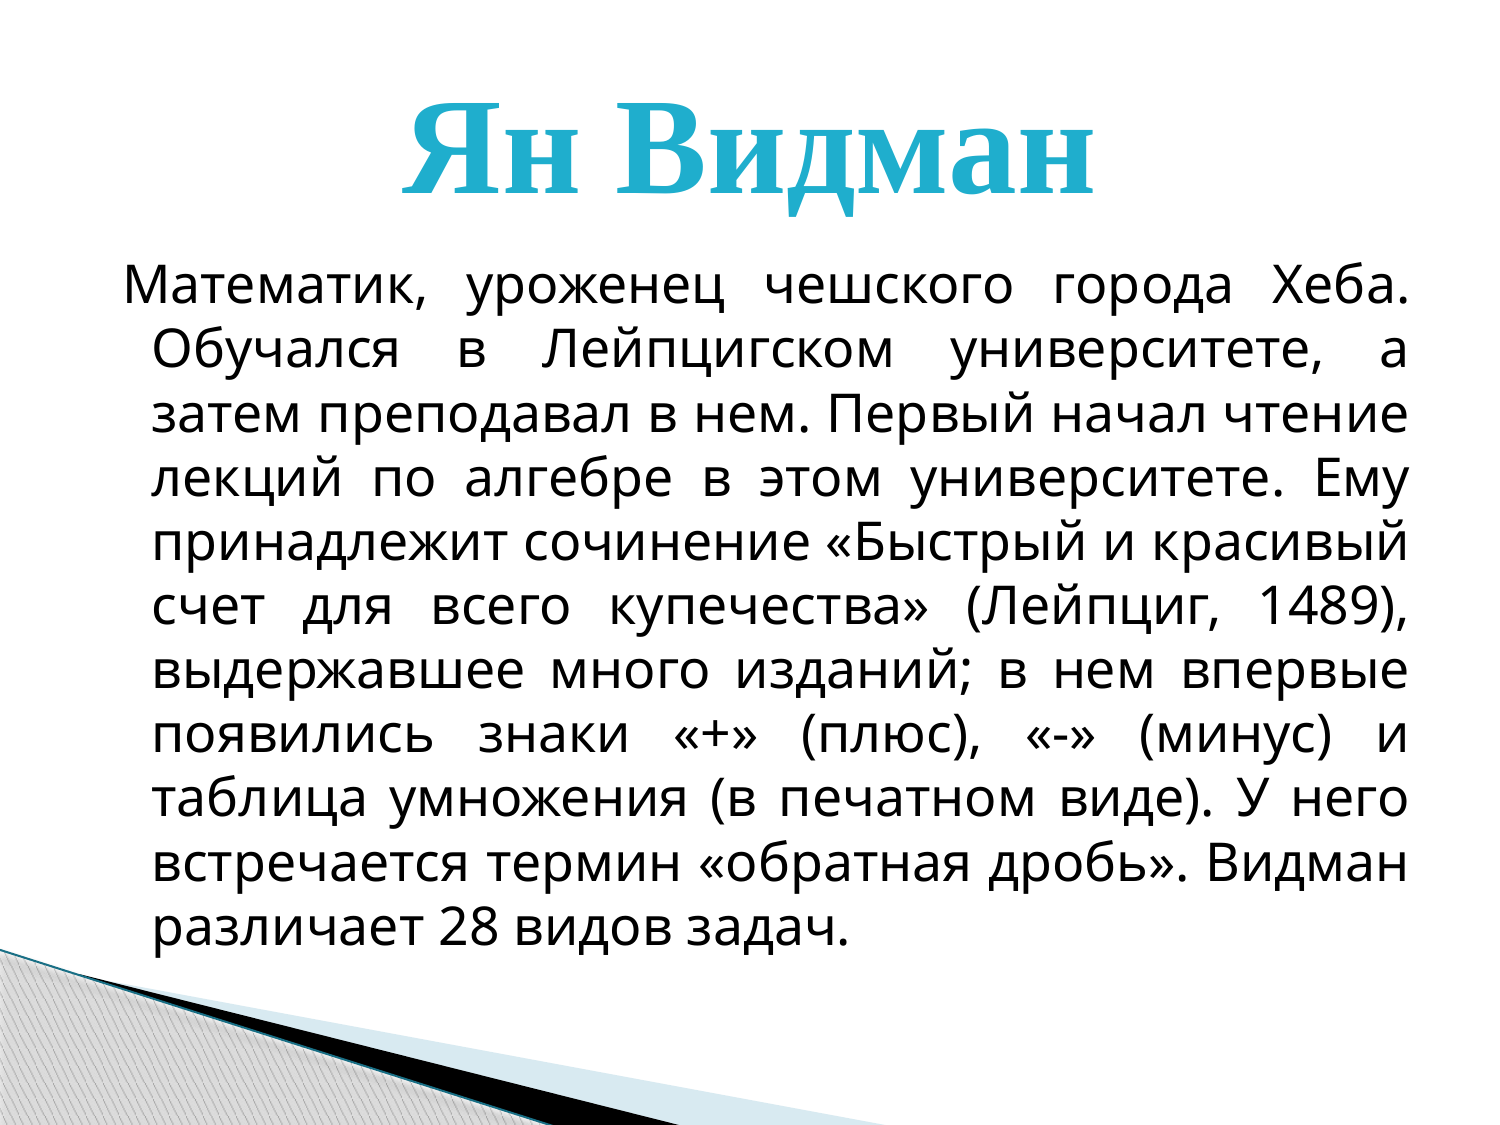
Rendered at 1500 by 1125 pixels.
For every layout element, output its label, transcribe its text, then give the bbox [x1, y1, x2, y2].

list Математик, уроженец чешского города Хеба. Обучался в Лейпцигском университете, а затем преподавал в нем. Первый начал чтение лекций по алгебре в этом университете. Ему принадлежит сочинение «Быстрый и красивый счет для всего купечества» (Лейпциг, 1489), выдержавшее много изданий; в нем впервые появились знаки «+» (плюс), «-» (минус) и таблица умножения (в печатном виде). У него встречается термин «обратная дробь». Видман различает 28 видов задач. [75, 243, 1425, 986]
title Ян Видман [75, 45, 1425, 233]
